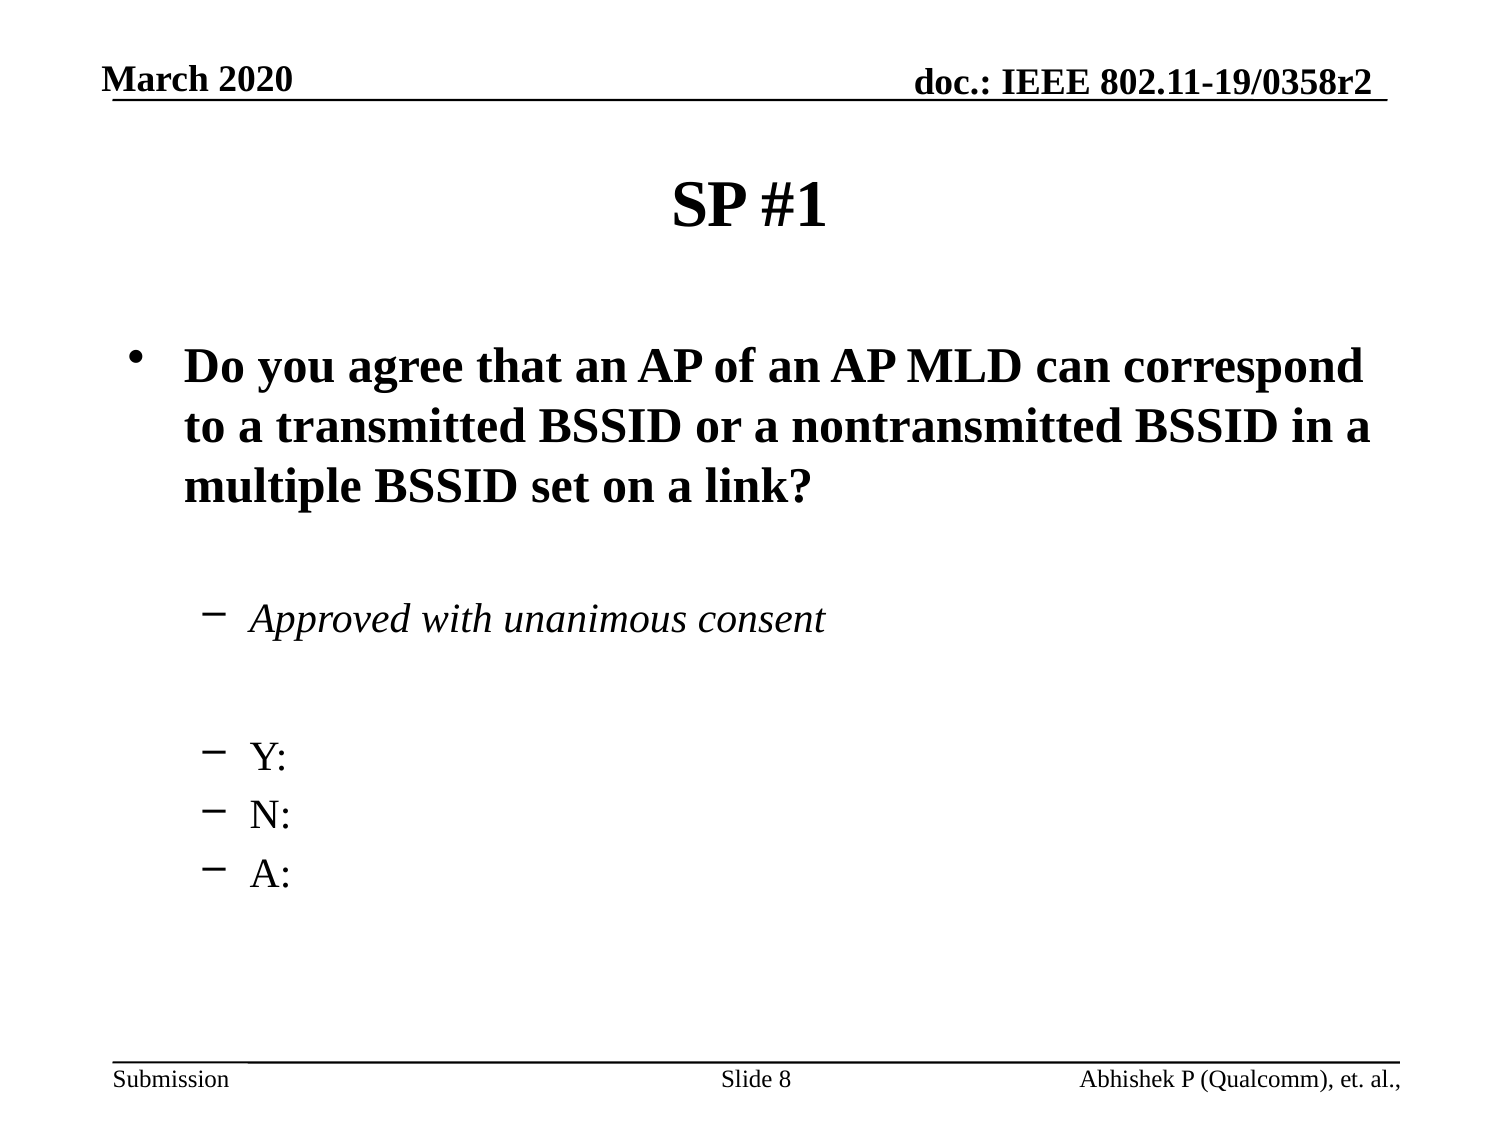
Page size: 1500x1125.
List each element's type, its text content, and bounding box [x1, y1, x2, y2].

list Do you agree that an AP of an AP MLD can correspond to a transmitted BSSID or a nontransmitted BSSID in a multiple BSSID set on a link? Approved with unanimous consent Y: N: A: [112, 324, 1388, 1052]
slide_number Slide 8 [712, 1061, 801, 1093]
footer Abhishek P (Qualcomm), et. al., [949, 1061, 1402, 1093]
title SP #1 [112, 112, 1388, 288]
